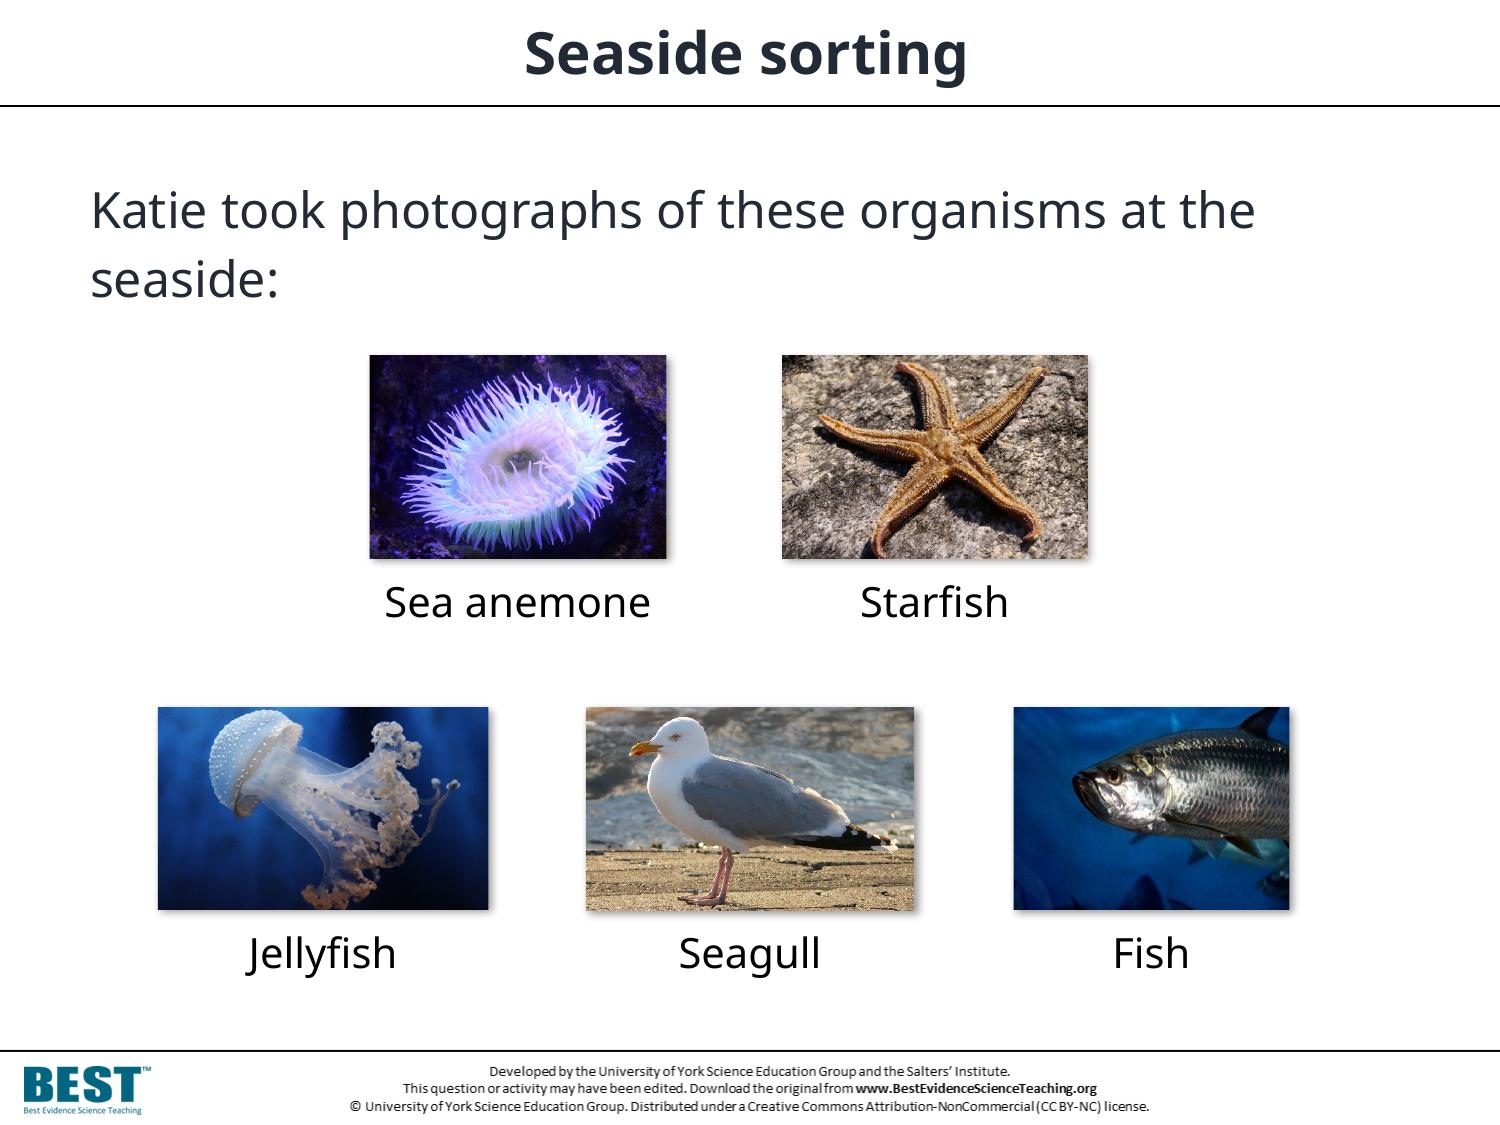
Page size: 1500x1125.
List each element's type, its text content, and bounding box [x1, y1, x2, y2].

picture [0, 105, 1500, 1125]
text_box Seaside sorting [23, 4, 1471, 99]
